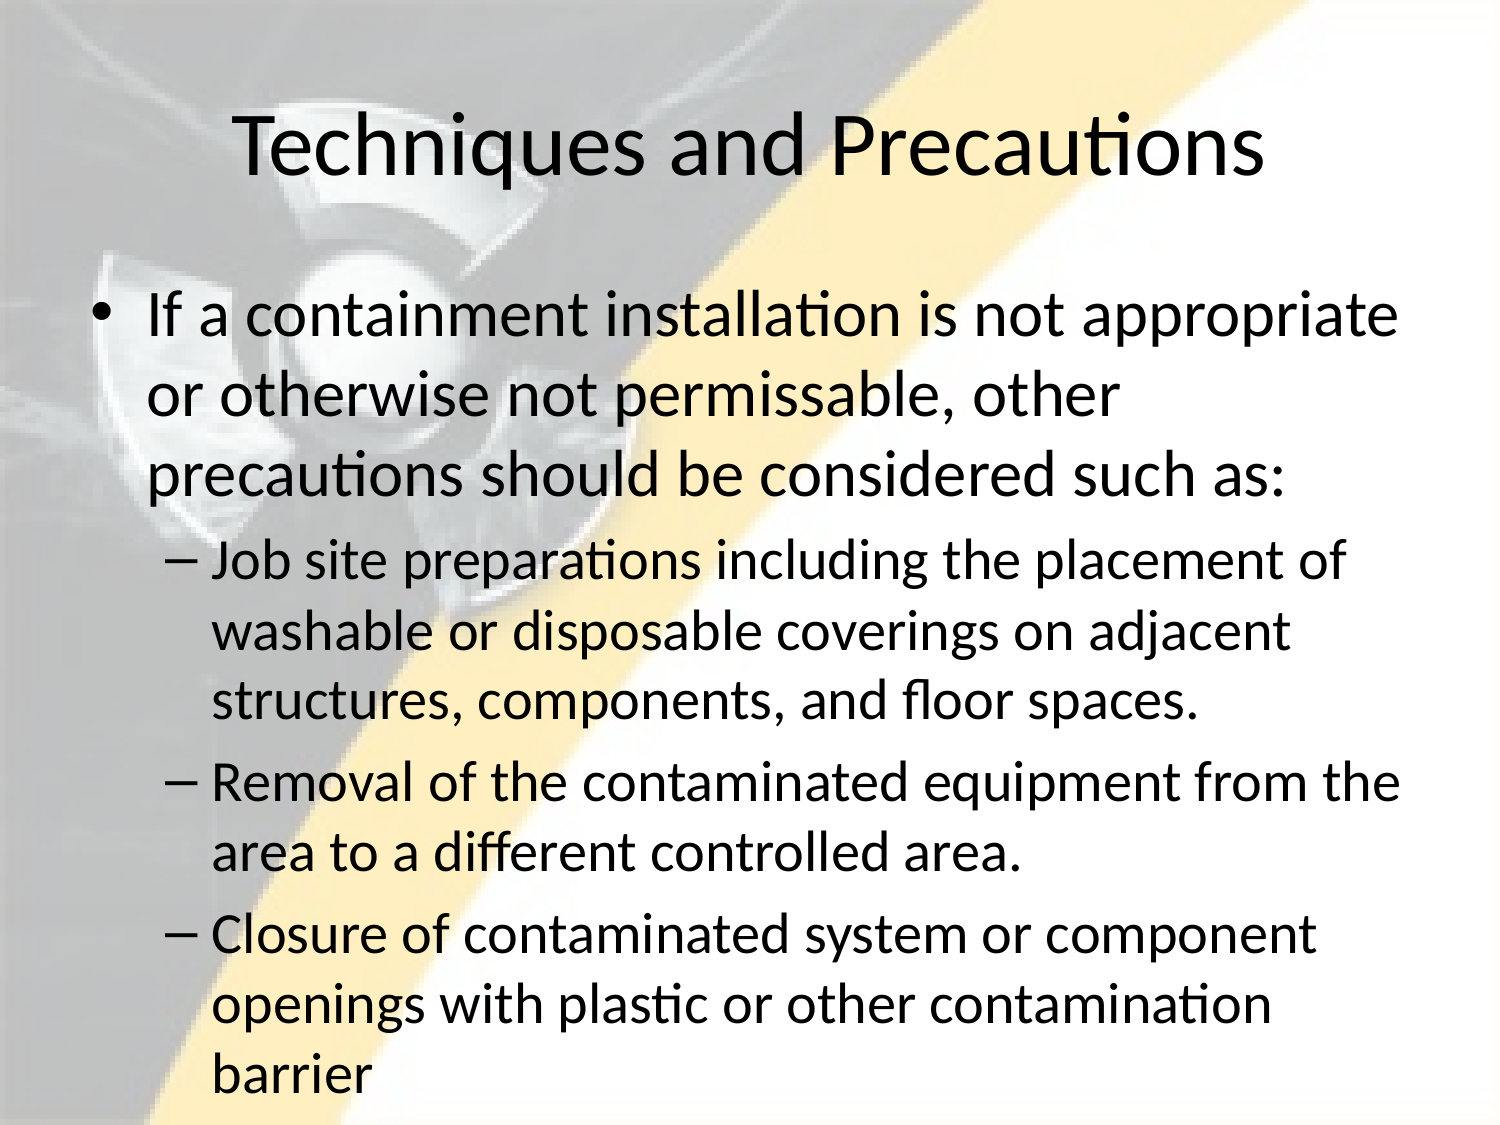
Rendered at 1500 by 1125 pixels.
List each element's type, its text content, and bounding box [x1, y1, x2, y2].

list If a containment installation is not appropriate or otherwise not permissable, other precautions should be considered such as: Job site preparations including the placement of washable or disposable coverings on adjacent structures, components, and floor spaces. Removal of the contaminated equipment from the area to a different controlled area. Closure of contaminated system or component openings with plastic or other contamination barrier [75, 262, 1425, 1005]
title Techniques and Precautions [75, 45, 1425, 233]
